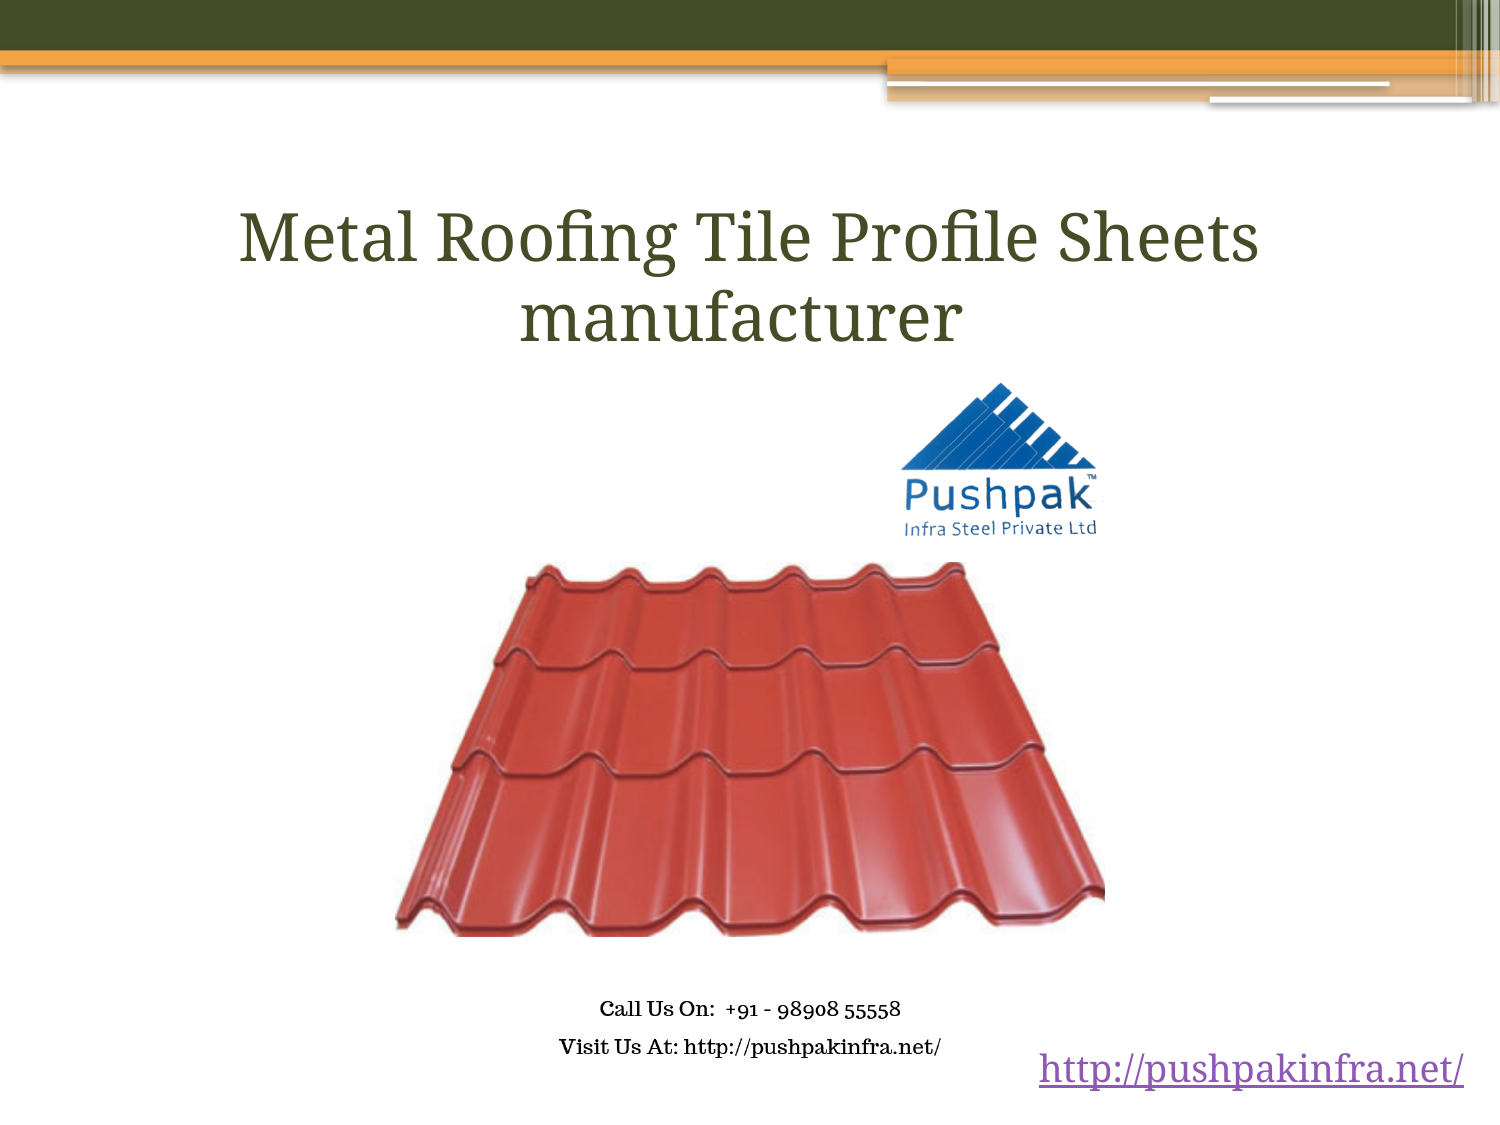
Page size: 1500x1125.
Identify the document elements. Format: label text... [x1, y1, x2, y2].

text_box http://pushpakinfra.net/ [1024, 1037, 1479, 1104]
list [394, 368, 1105, 1079]
title Metal Roofing Tile Profile Sheets manufacturer [75, 187, 1425, 363]
